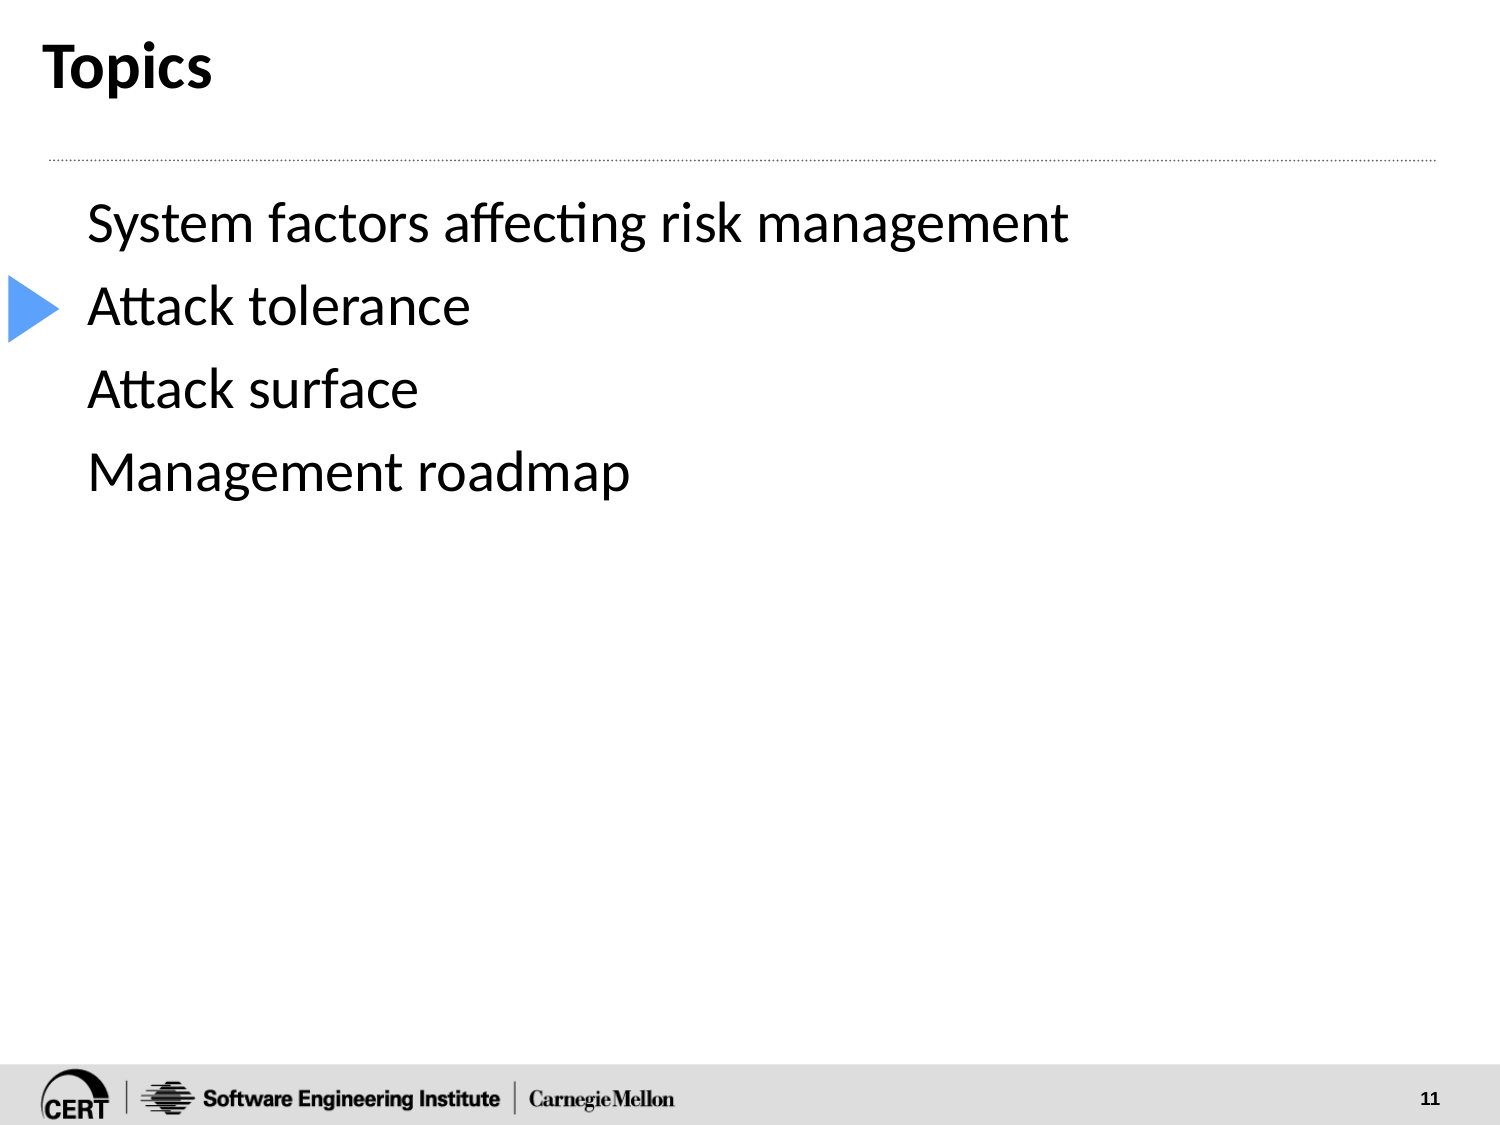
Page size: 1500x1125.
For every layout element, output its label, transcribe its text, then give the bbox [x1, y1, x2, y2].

list System factors affecting risk management Attack tolerance Attack surface Management roadmap [49, 187, 1438, 1001]
title Topics [42, 37, 1434, 155]
text_box [8, 275, 60, 343]
picture [24, 1065, 688, 1125]
